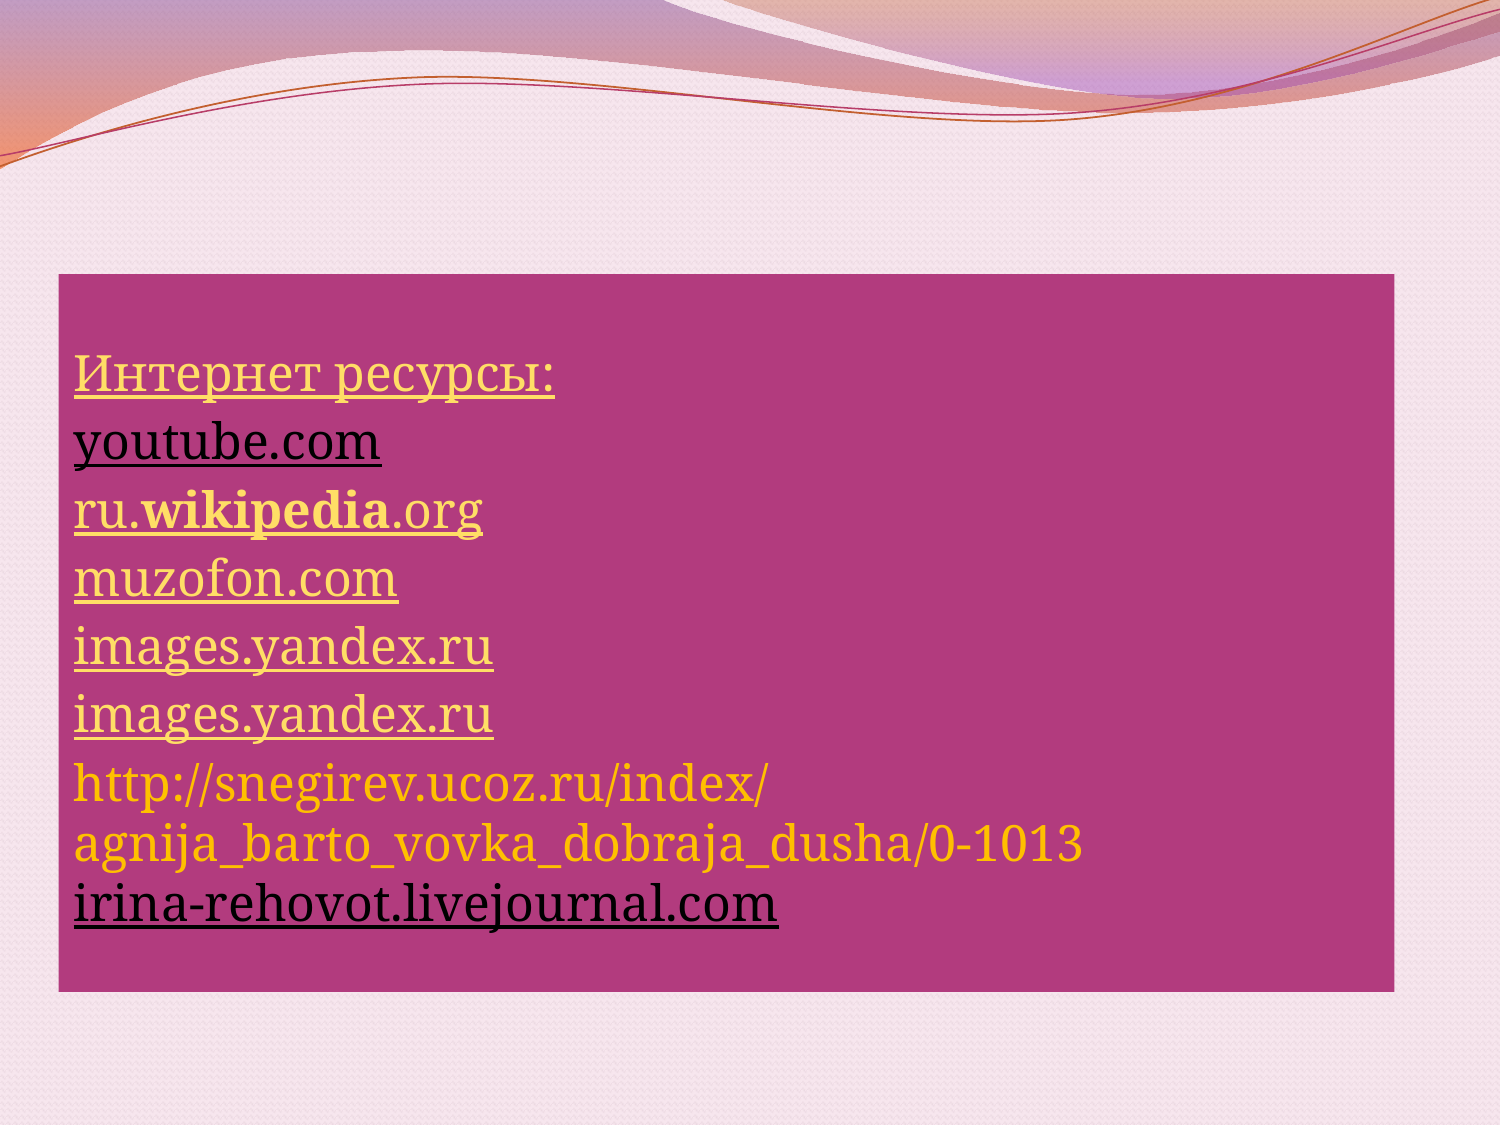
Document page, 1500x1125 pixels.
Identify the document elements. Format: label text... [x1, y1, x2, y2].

text_box Интернет ресурсы: youtube.com ru.wikipedia.org muzofon.com images.yandex.ru images.yandex.ru http://snegirev.ucoz.ru/index/agnija_barto_vovka_dobraja_dusha/0-1013 irina-rehovot.livejournal.com [58, 274, 1395, 992]
